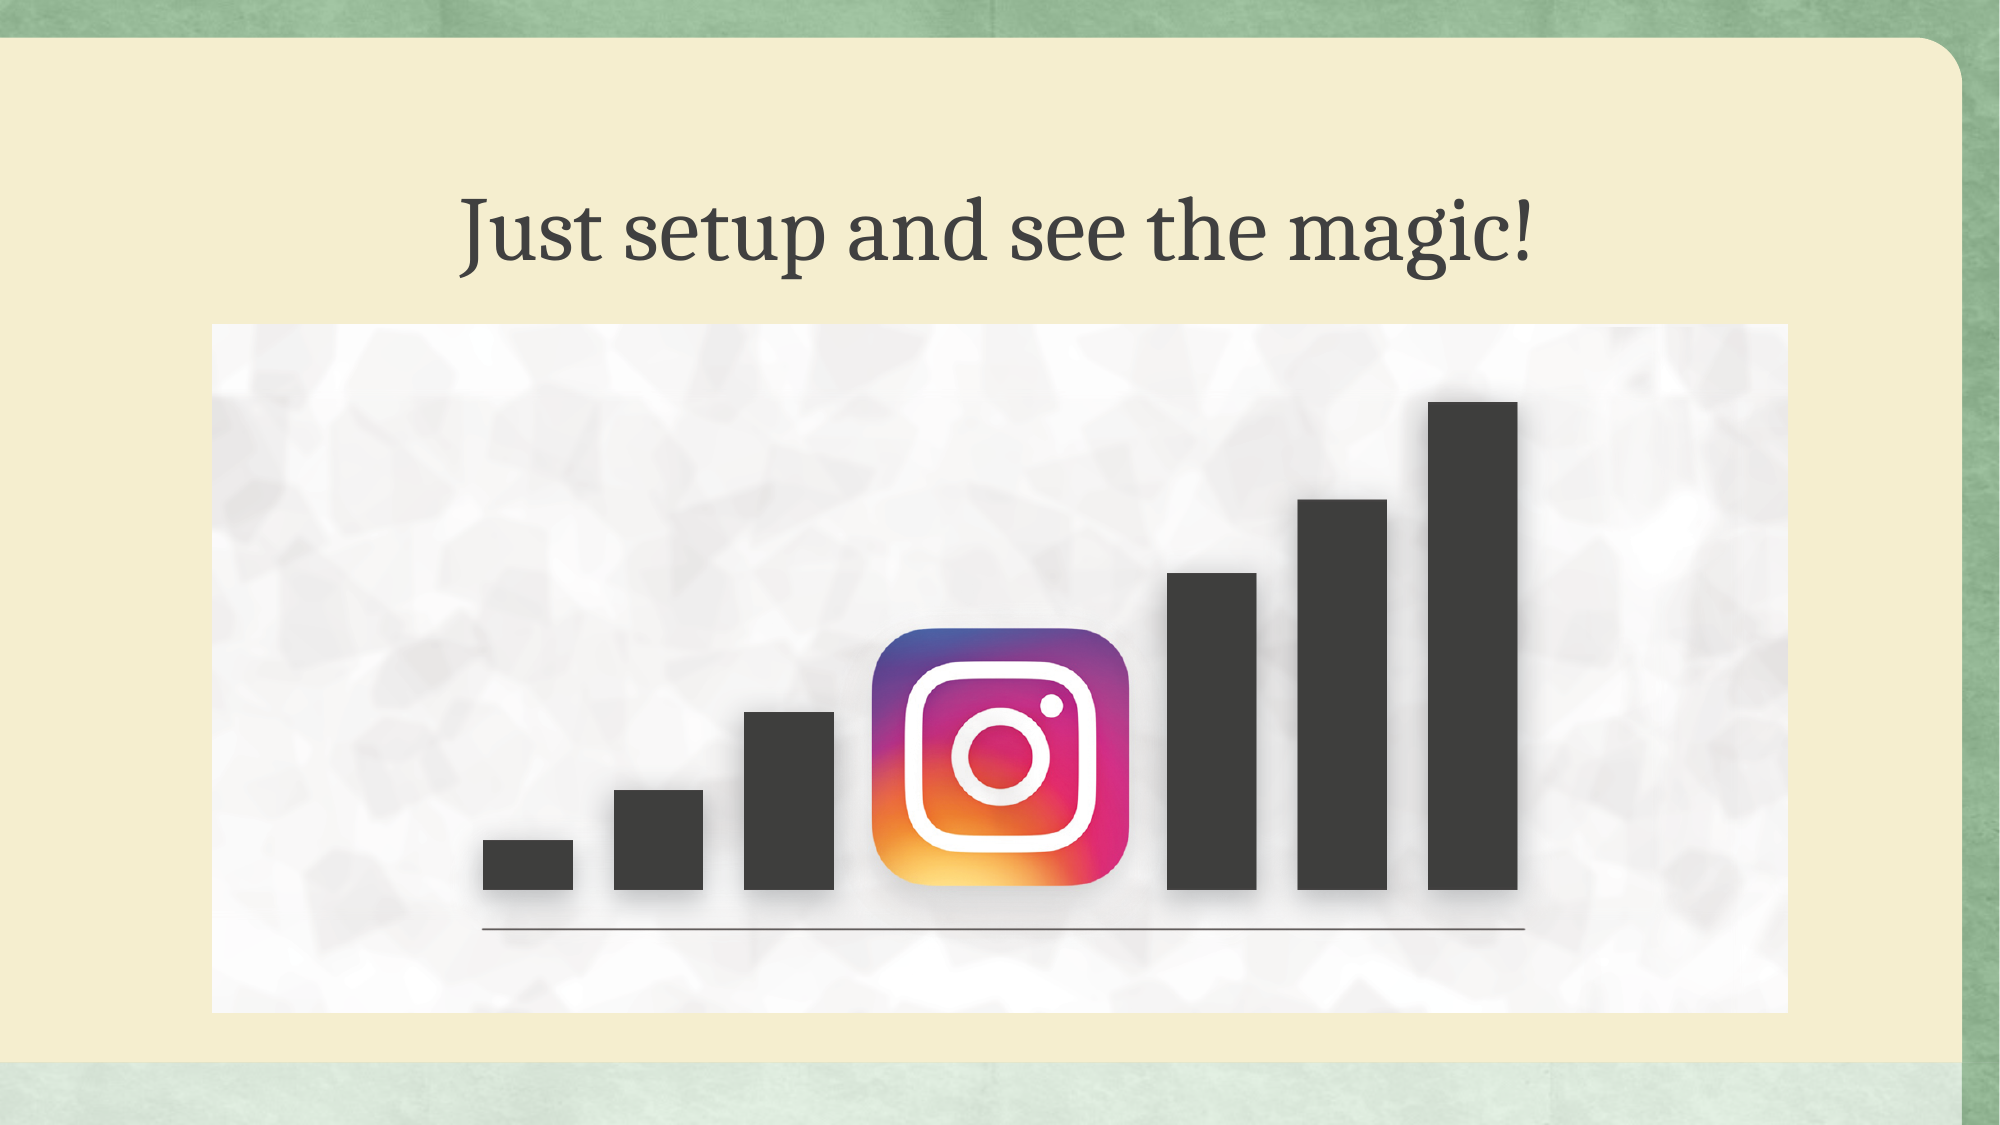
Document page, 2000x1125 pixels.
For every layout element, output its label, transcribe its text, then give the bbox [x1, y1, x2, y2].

title Just setup and see the magic! [212, 92, 1788, 288]
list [211, 324, 1788, 1013]
